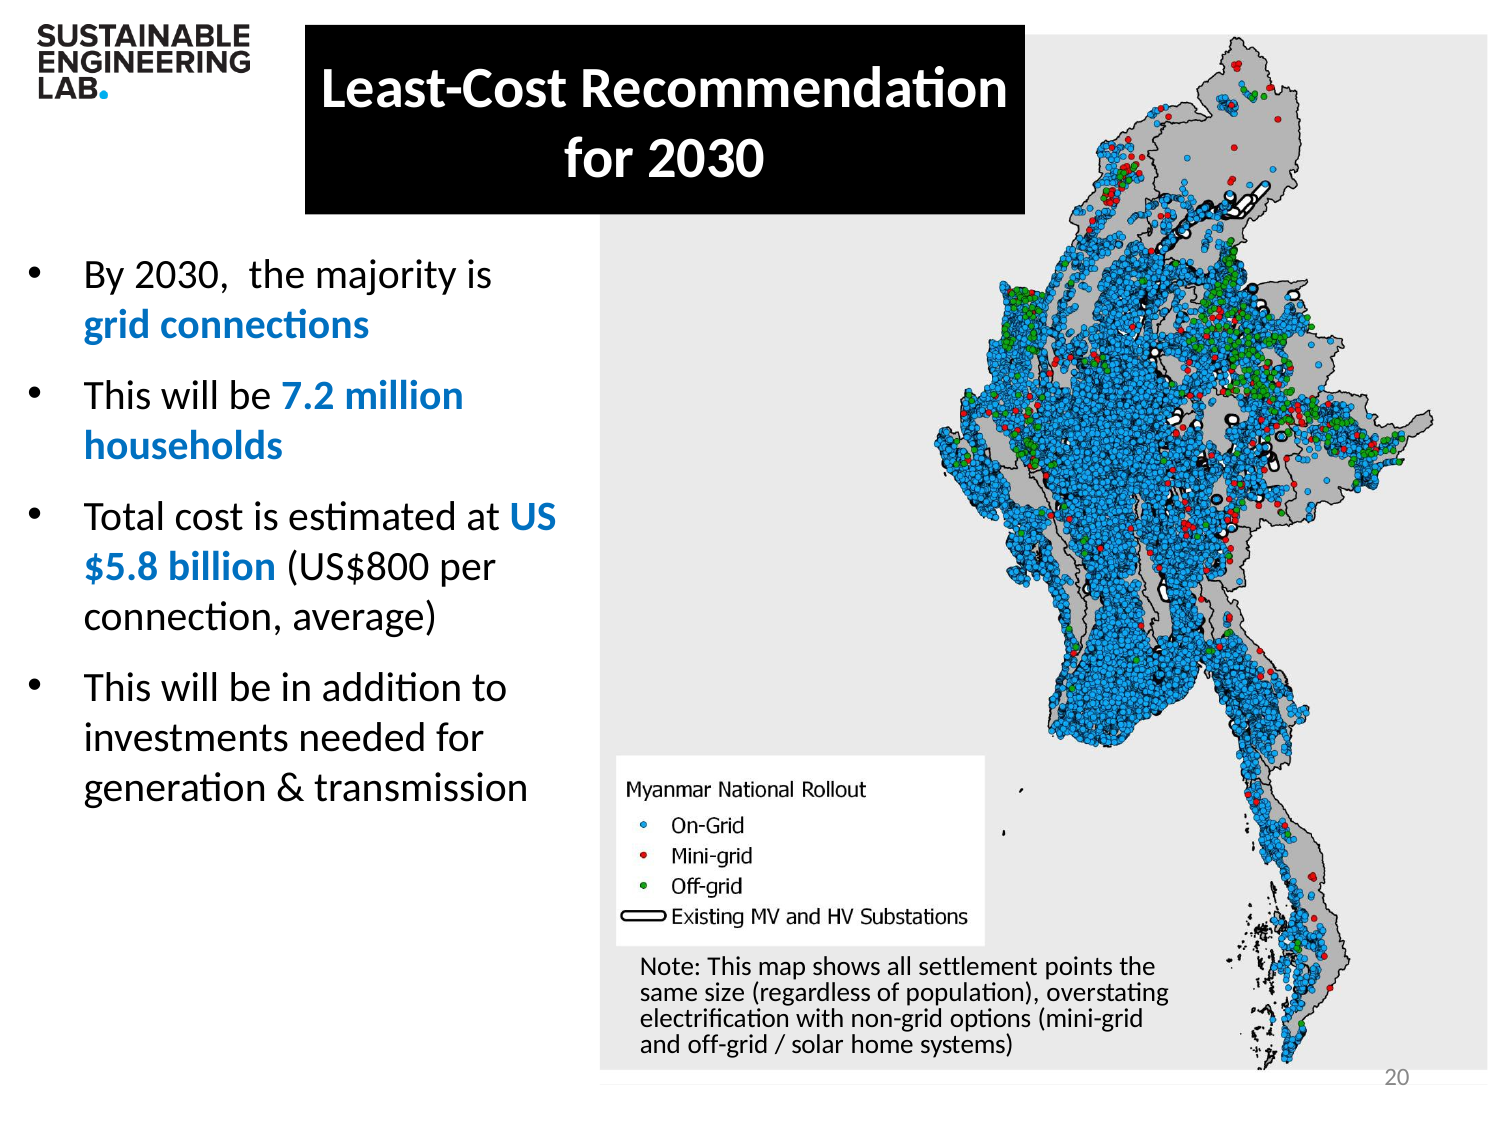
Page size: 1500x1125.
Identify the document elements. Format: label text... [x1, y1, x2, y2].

text_box By 2030, the majority is grid connections This will be 7.2 million households Total cost is estimated at US $5.8 billion (US$800 per connection, average) This will be in addition to investments needed for generation & transmission [12, 239, 573, 1085]
text_box 20 [1382, 1060, 1413, 1091]
text_box Least-Cost Recommendation for 2030 [303, 23, 1027, 216]
text_box Note: This map shows all settlement points the same size (regardless of population), overstating electrification with non-grid options (mini-grid and off-grid / solar home systems) [638, 954, 1175, 1059]
picture [37, 24, 250, 99]
text_box [599, 24, 1488, 1085]
